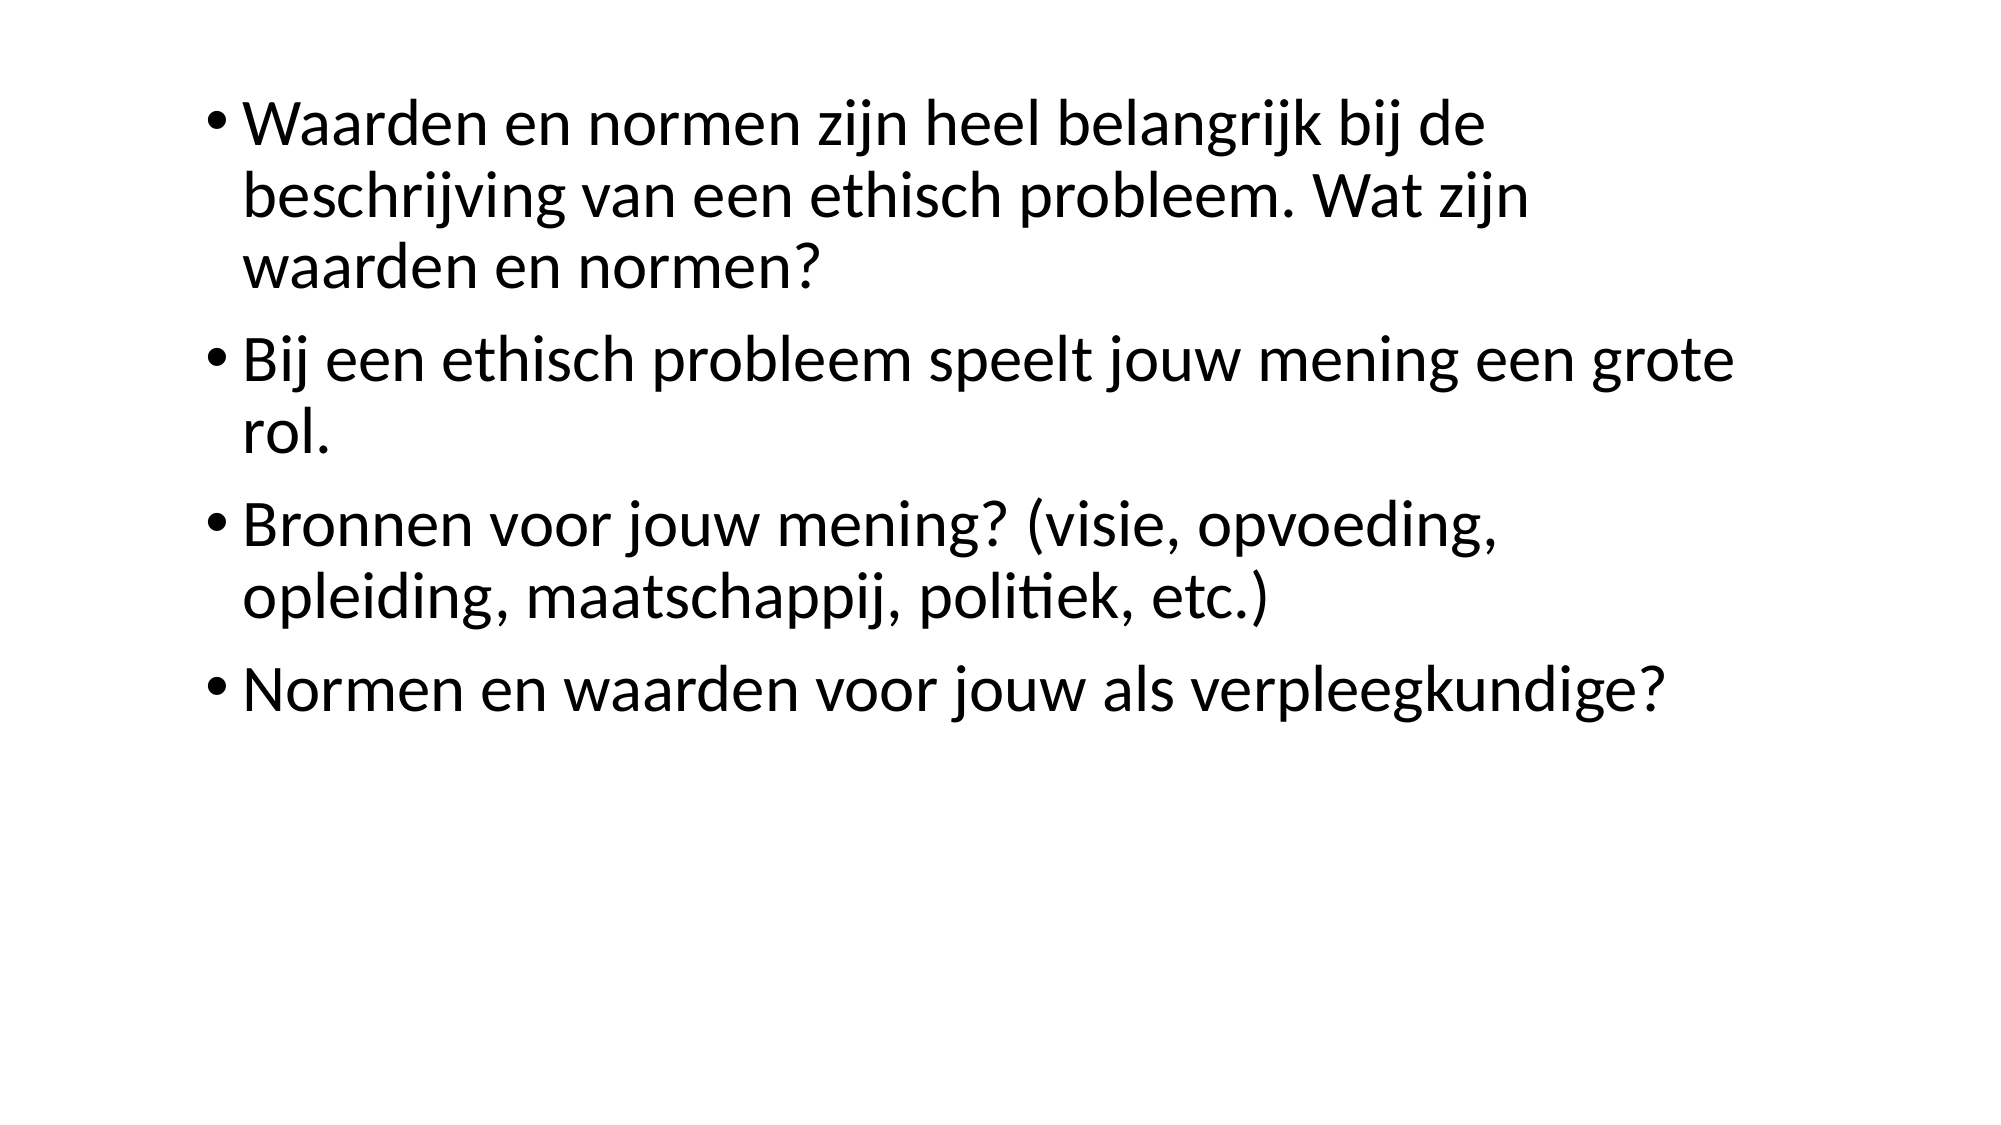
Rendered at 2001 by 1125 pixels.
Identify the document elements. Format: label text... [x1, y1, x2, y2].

list Waarden en normen zijn heel belangrijk bij de beschrijving van een ethisch probleem. Wat zijn waarden en normen? Bij een ethisch probleem speelt jouw mening een grote rol. Bronnen voor jouw mening? (visie, opvoeding, opleiding, maatschappij, politiek, etc.) Normen en waarden voor jouw als verpleegkundige? [190, 80, 1766, 906]
